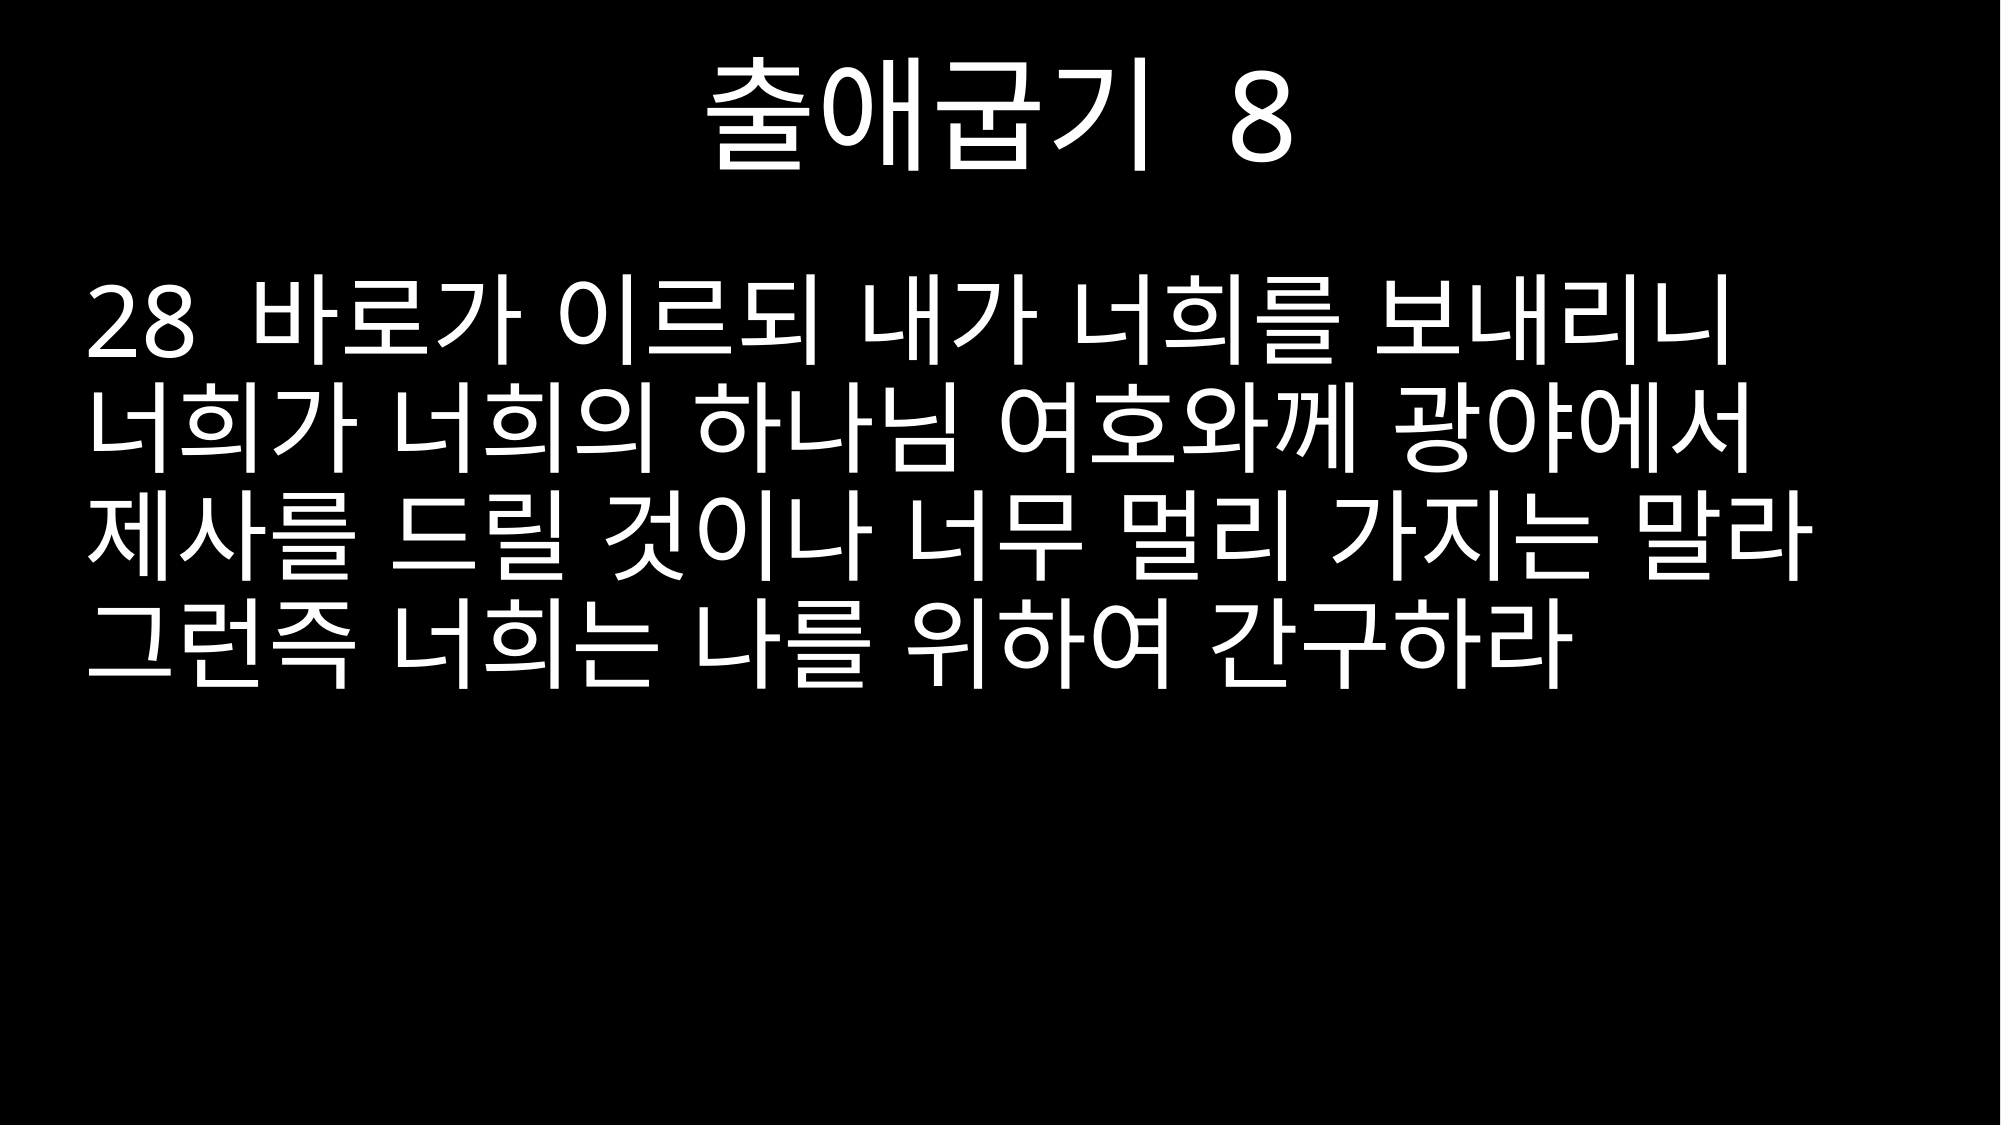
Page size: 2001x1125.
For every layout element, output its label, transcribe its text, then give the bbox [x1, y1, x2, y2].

picture [0, 0, 2001, 1125]
list 28 바로가 이르되 내가 너희를 보내리니 너희가 너희의 하나님 여호와께 광야에서 제사를 드릴 것이나 너무 멀리 가지는 말라 그런즉 너희는 나를 위하여 간구하라 [69, 263, 1953, 423]
footer 출애굽기 8 [0, 32, 2000, 192]
